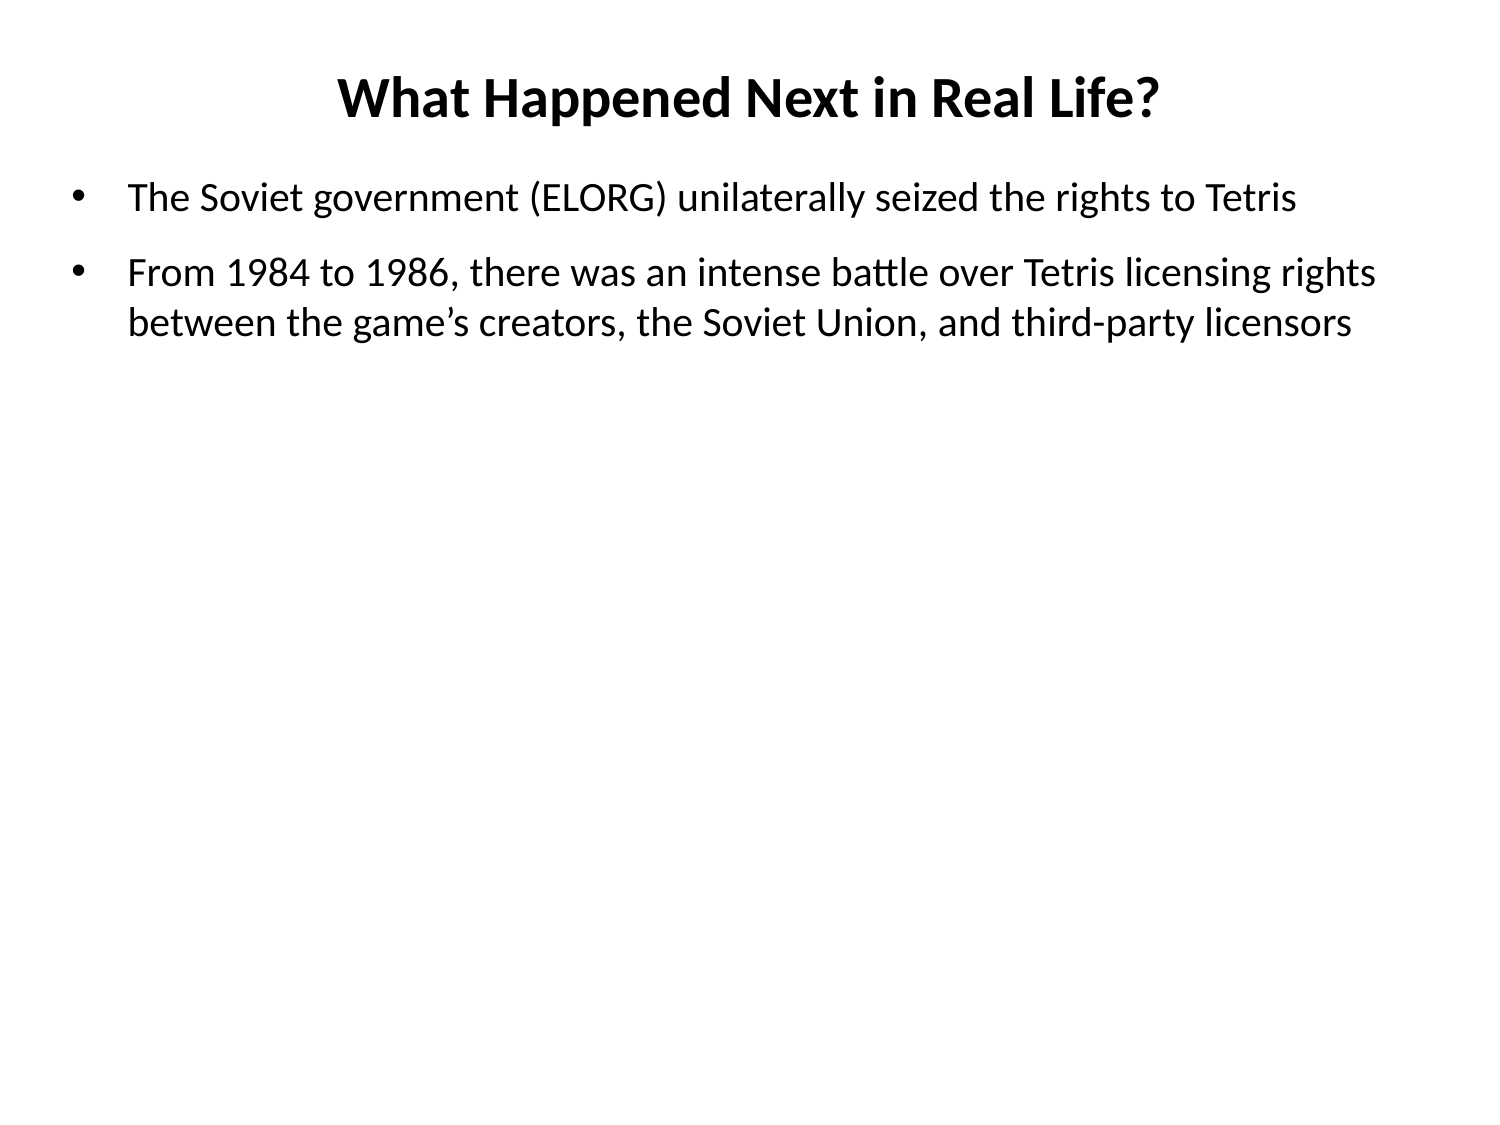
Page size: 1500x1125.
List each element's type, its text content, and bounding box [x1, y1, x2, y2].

list The Soviet government (ELORG) unilaterally seized the rights to Tetris From 1984 to 1986, there was an intense battle over Tetris licensing rights between the game’s creators, the Soviet Union, and third-party licensors [56, 162, 1444, 1088]
title What Happened Next in Real Life? [75, 0, 1425, 162]
